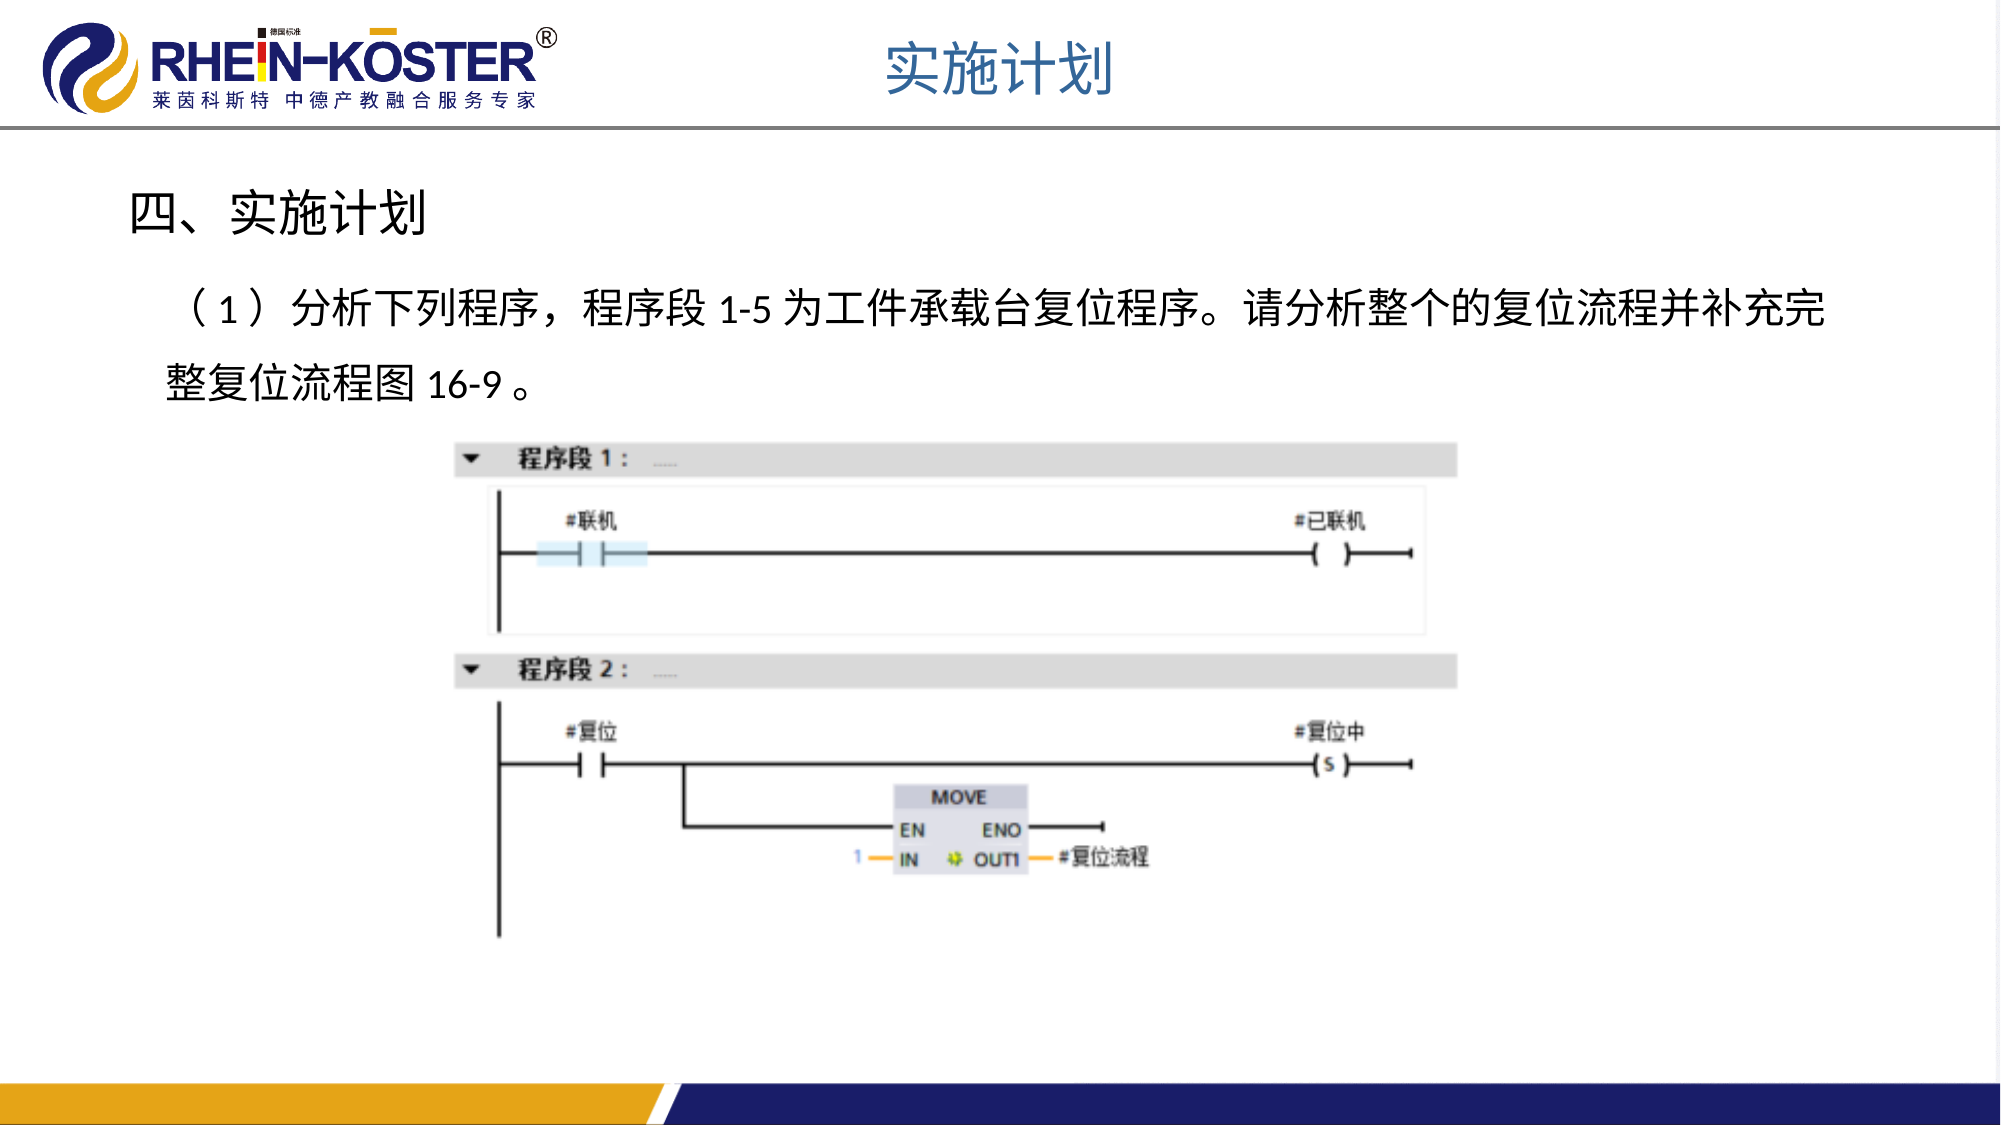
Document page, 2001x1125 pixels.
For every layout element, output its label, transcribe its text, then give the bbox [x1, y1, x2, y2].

picture [0, 0, 2001, 1125]
list 实施计划 [487, 32, 1513, 125]
text_box （1）分析下列程序，程序段1-5为工件承载台复位程序。请分析整个的复位流程并补充完整复位流程图16-9。 [150, 249, 1849, 415]
text_box 四、实施计划 [113, 143, 444, 249]
